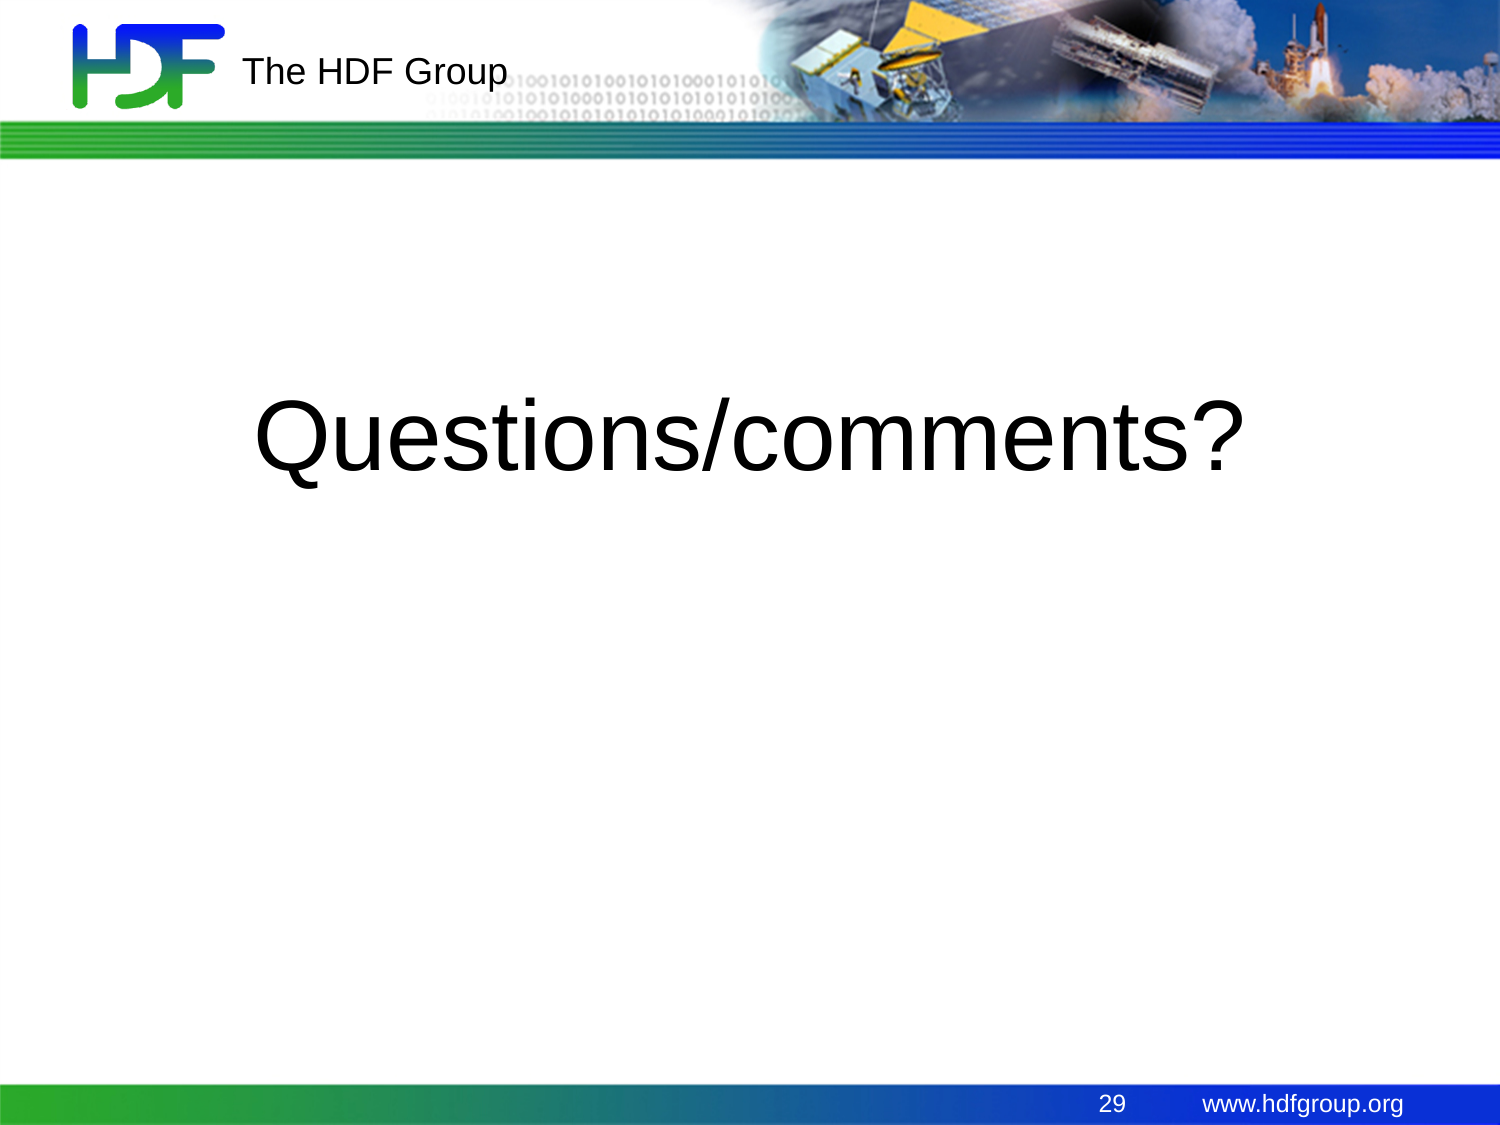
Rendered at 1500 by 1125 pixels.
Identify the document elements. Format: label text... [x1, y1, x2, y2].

title Questions/comments? [112, 362, 1388, 701]
picture [0, 0, 1500, 1125]
slide_number 29 [1049, 1087, 1176, 1125]
